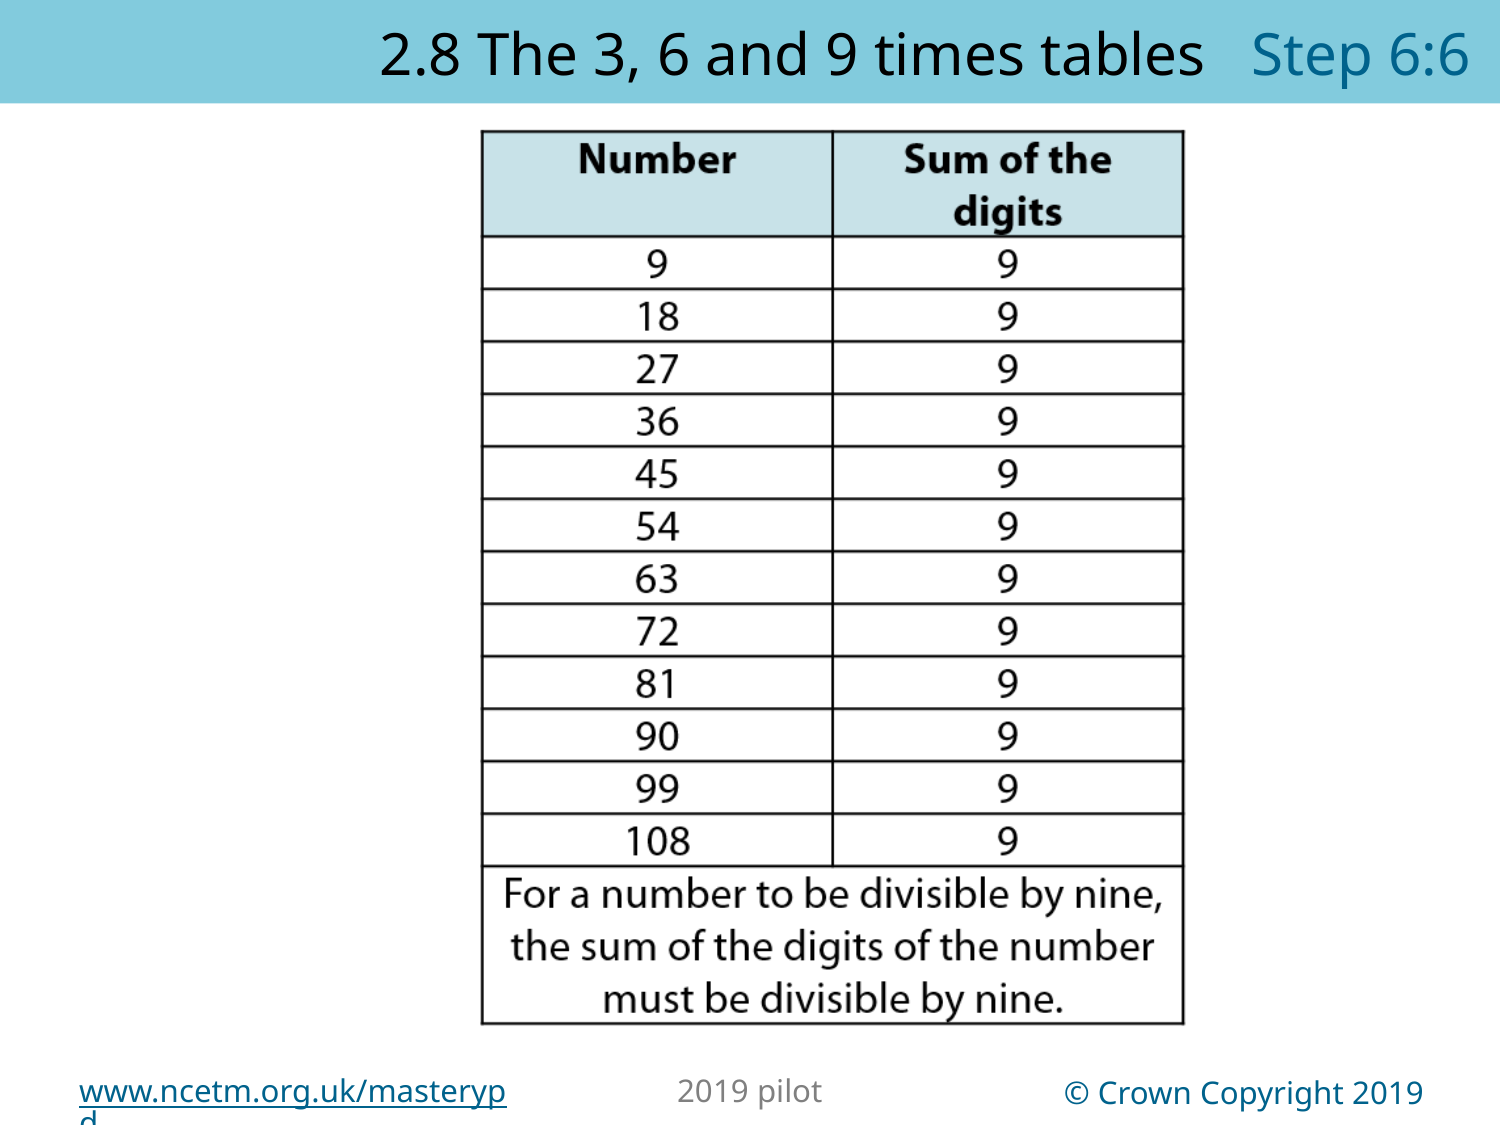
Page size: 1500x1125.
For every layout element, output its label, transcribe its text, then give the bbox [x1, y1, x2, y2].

list 2.8 The 3, 6 and 9 times tables Step 6:6 [0, 0, 1500, 104]
picture [480, 117, 1187, 1051]
